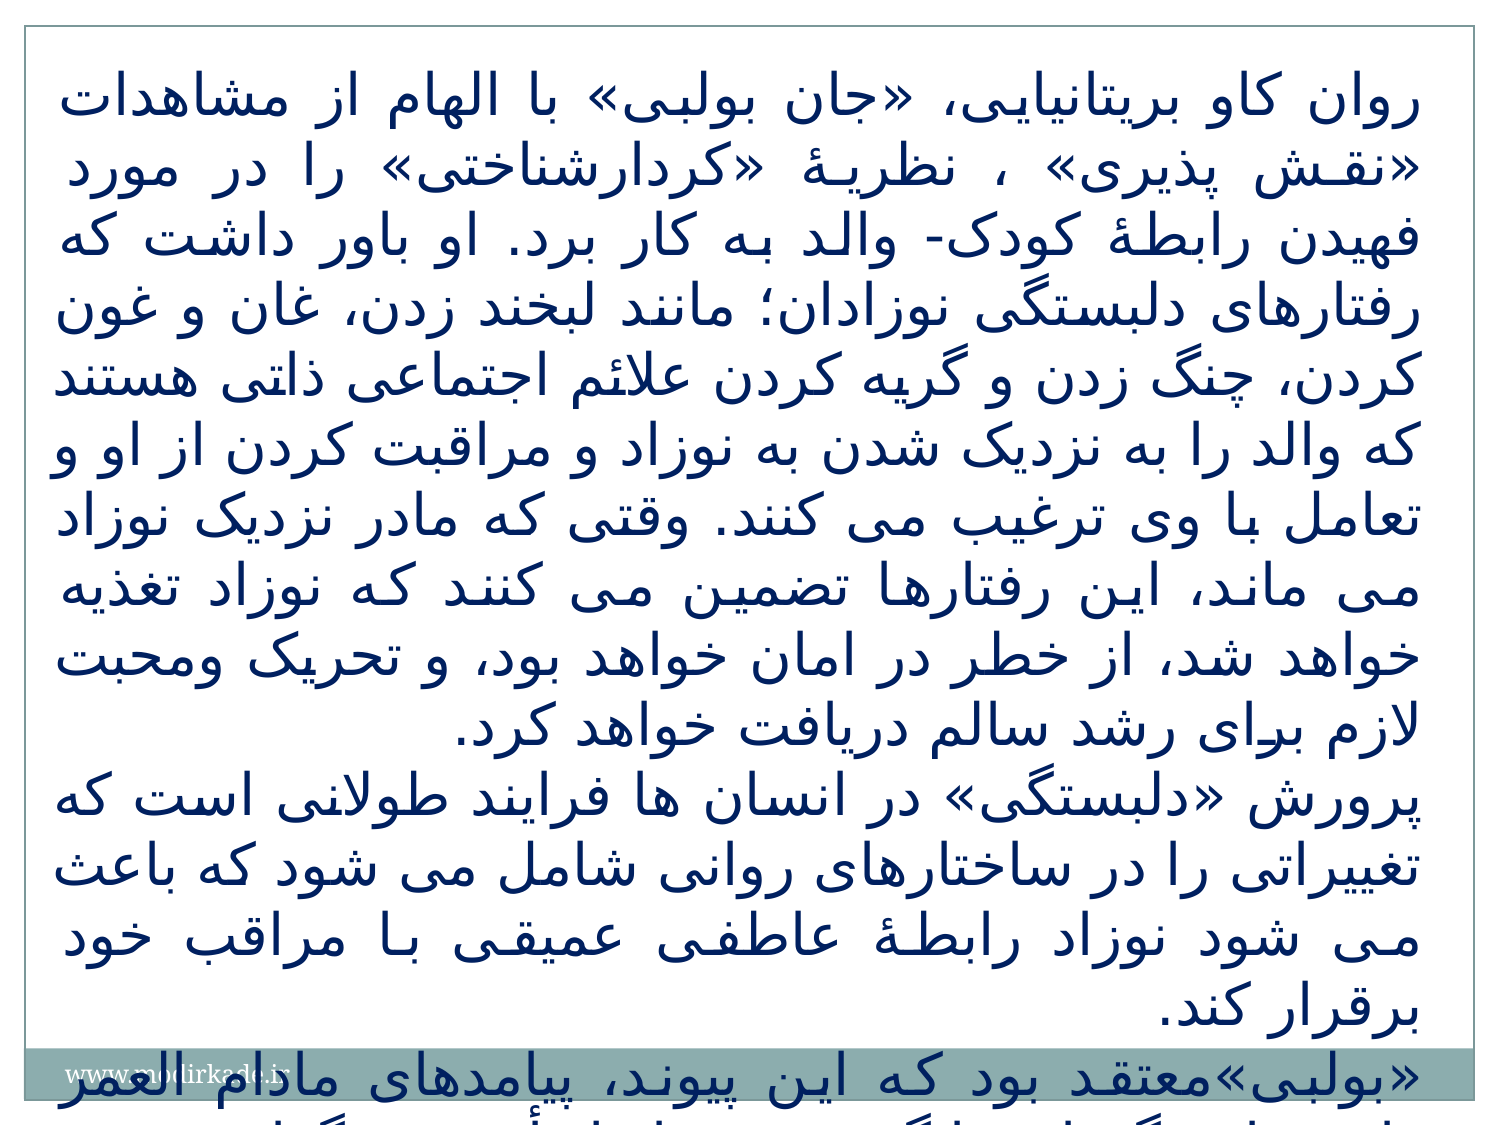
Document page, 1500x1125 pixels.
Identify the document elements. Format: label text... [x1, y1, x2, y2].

footer www.modirkade.ir [50, 1051, 638, 1112]
text_box روان کاو بریتانیایی، «جان بولبی» با الهام از مشاهدات «نقش پذیری» ، نظریۀ «کردارشناختی» را در مورد فهیدن رابطۀ کودک- والد به کار برد. او باور داشت که رفتارهای دلبستگی نوزادان؛ مانند لبخند زدن، غان و غون کردن، چنگ زدن و گریه کردن علائم اجتماعی ذاتی هستند که والد را به نزدیک شدن به نوزاد و مراقبت کردن از او و تعامل با وی ترغیب می کنند. وقتی که مادر نزدیک نوزاد می ماند، این رفتارها تضمین می کنند که نوزاد تغذیه خواهد شد، از خطر در امان خواهد بود، و تحریک ومحبت لازم برای رشد سالم دریافت خواهد کرد. پرورش «دلبستگی» در انسان ها فرایند طولانی است که تغییراتی را در ساختارهای روانی شامل می شود که باعث می شود نوزاد رابطۀ عاطفی عمیقی با مراقب خود برقرار کند. «بولبی»معتقد بود که این پیوند، پیامدهای مادام العمر دارد و از «گهواره تا گور» بر روابط تأثیر می گذارد. [37, 49, 1438, 1125]
